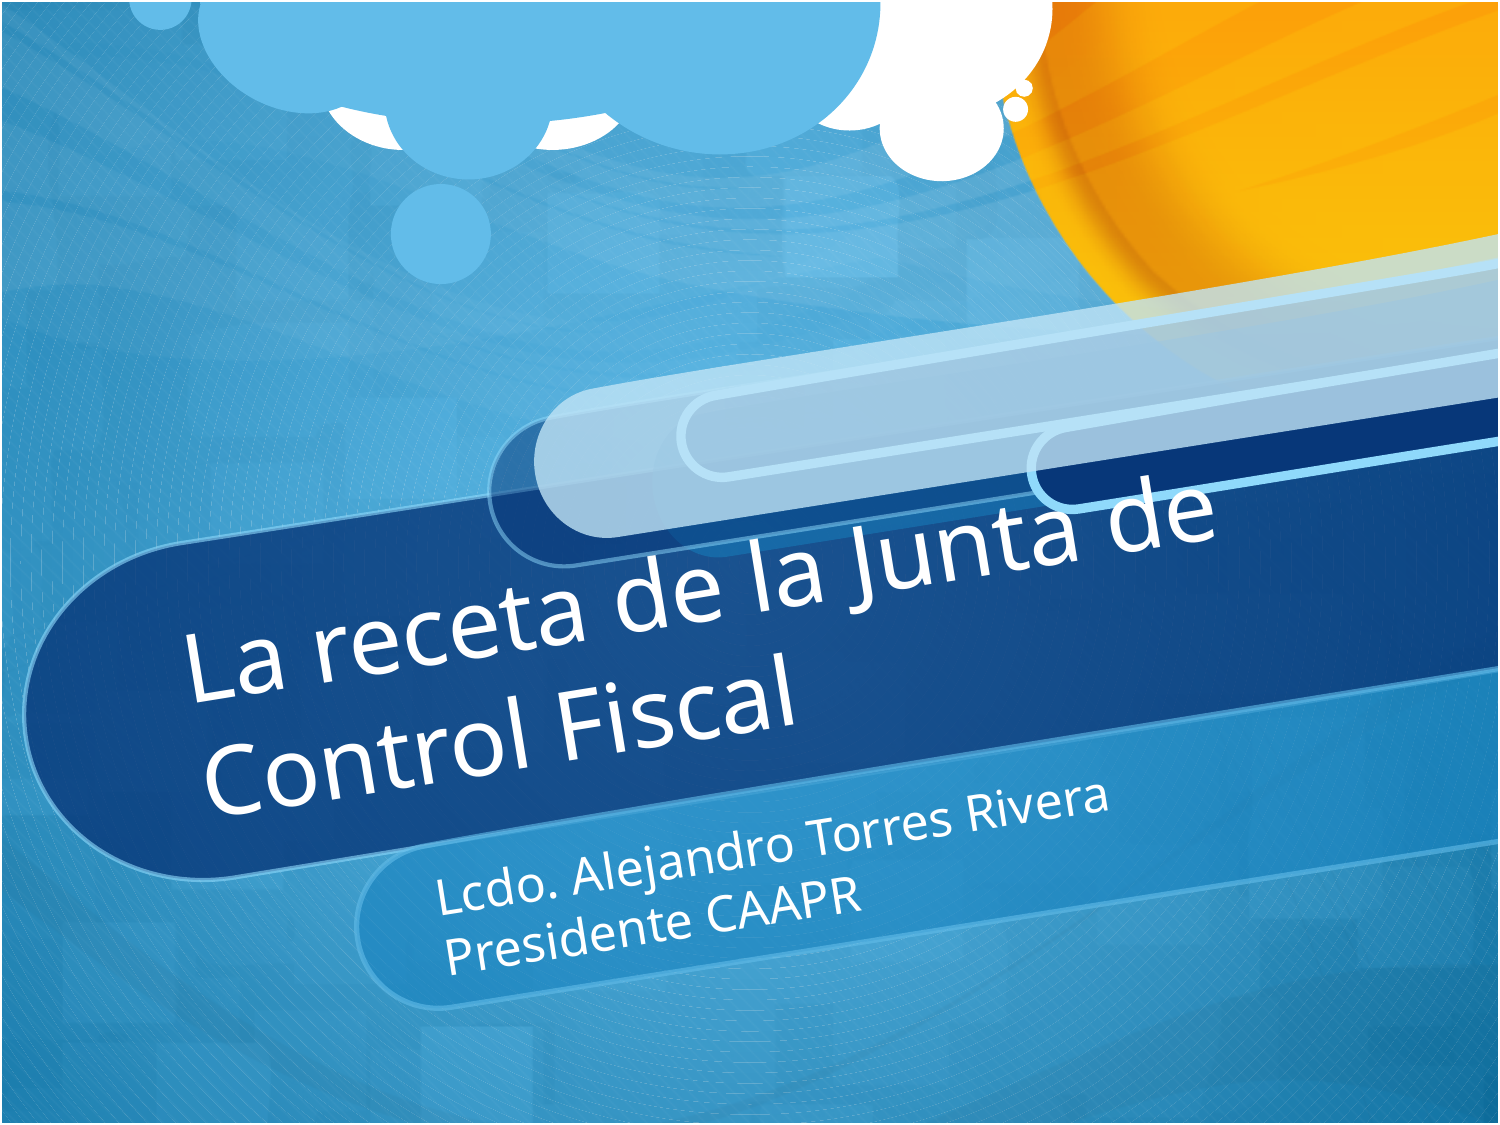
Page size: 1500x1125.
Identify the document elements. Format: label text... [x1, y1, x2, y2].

subtitle Lcdo. Alejandro Torres Rivera Presidente CAAPR [413, 690, 1474, 1003]
picture [2, 2, 1498, 1123]
title La receta de la Junta de Control Fiscal [154, 387, 1420, 849]
picture [360, 673, 1498, 1005]
